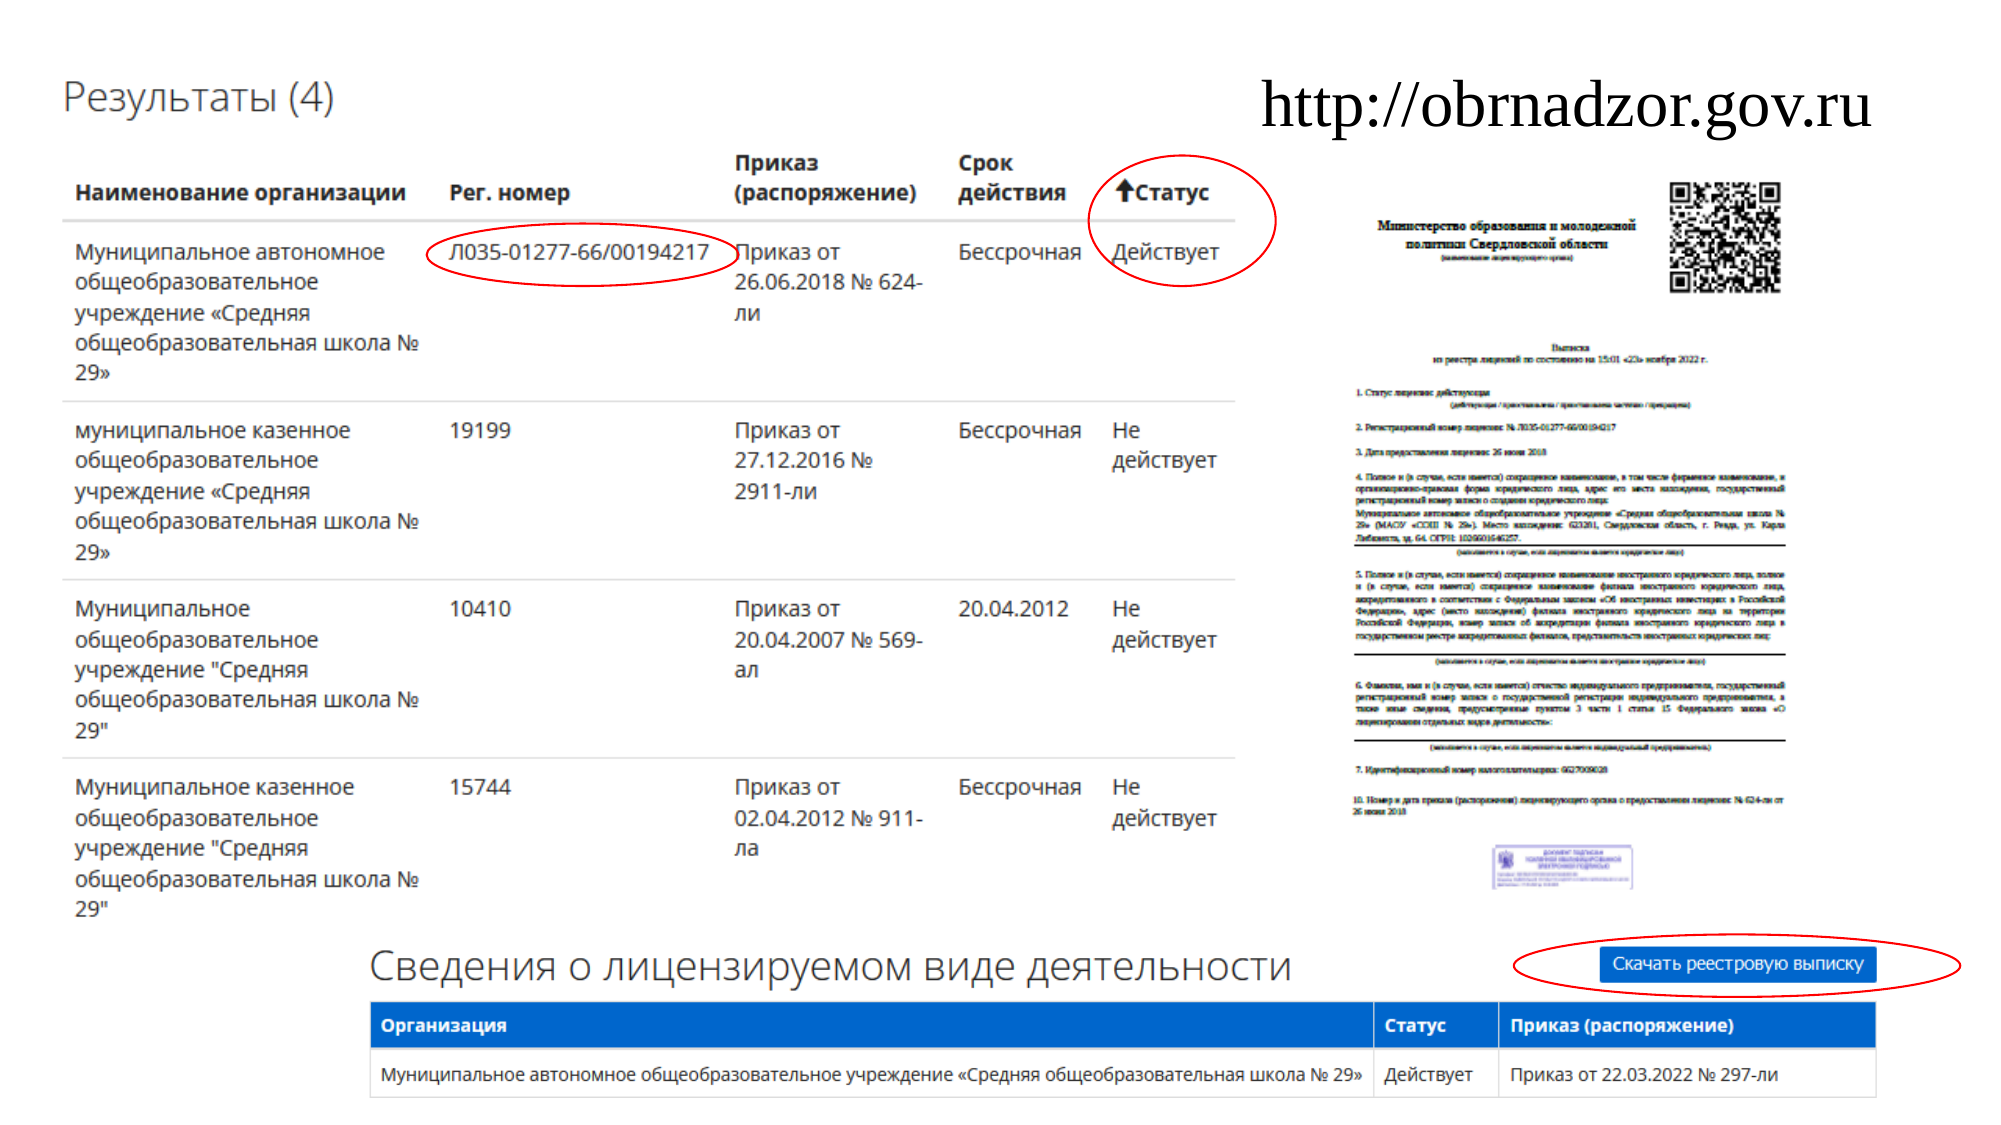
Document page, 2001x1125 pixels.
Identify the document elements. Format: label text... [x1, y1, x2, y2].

text_box [1904, 943, 1962, 988]
picture [36, 52, 1904, 1098]
text_box http://obrnadzor.gov.ru [1298, 52, 1982, 148]
